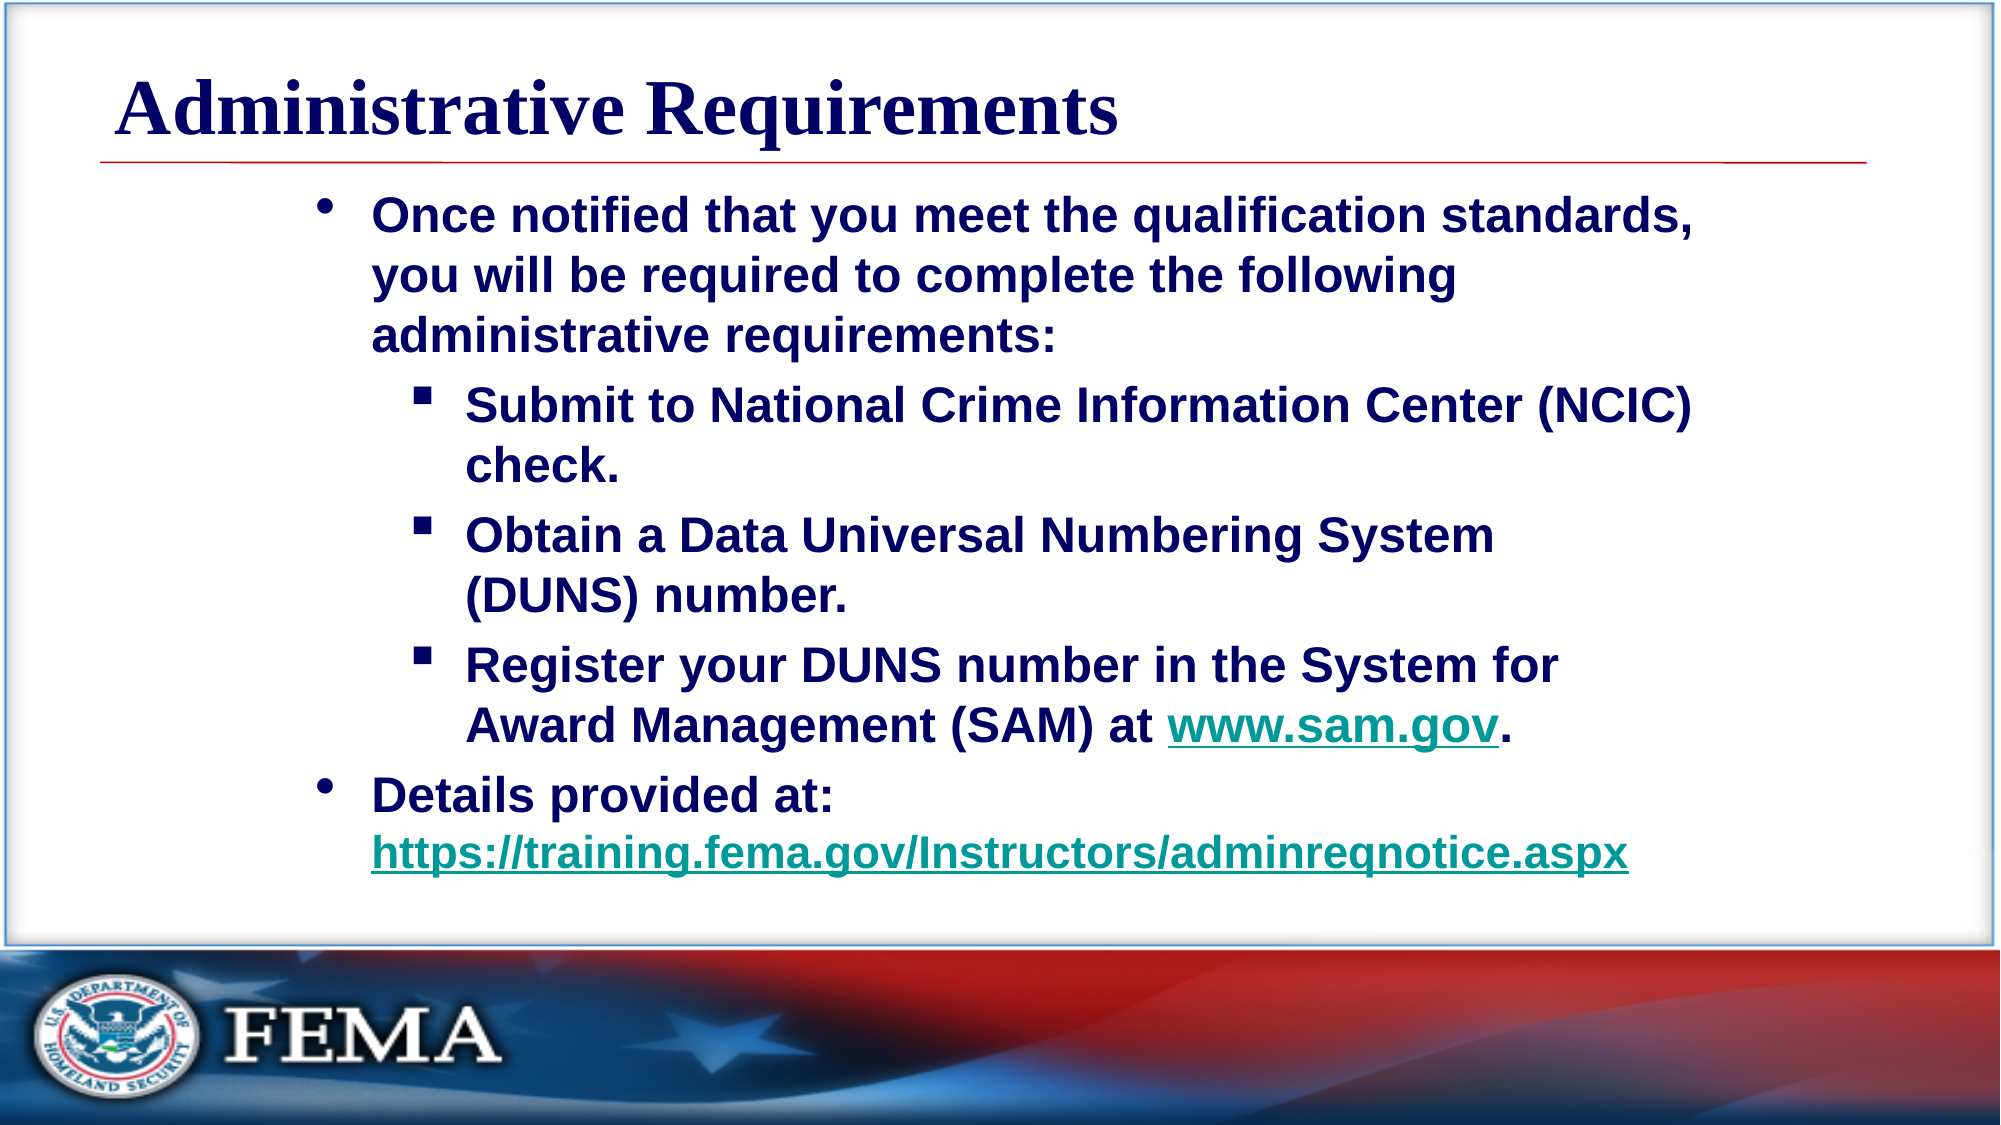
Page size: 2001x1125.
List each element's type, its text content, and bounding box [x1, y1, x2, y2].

title Administrative Requirements [99, 49, 1901, 156]
list Once notified that you meet the qualification standards, you will be required to complete the following administrative requirements: Submit to National Crime Information Center (NCIC) check. Obtain a Data Universal Numbering System (DUNS) number. Register your DUNS number in the System for Award Management (SAM) at www.sam.gov. Details provided at: https://training.fema.gov/Instructors/adminreqnotice.aspx [299, 175, 1713, 938]
picture [0, 0, 2000, 1125]
